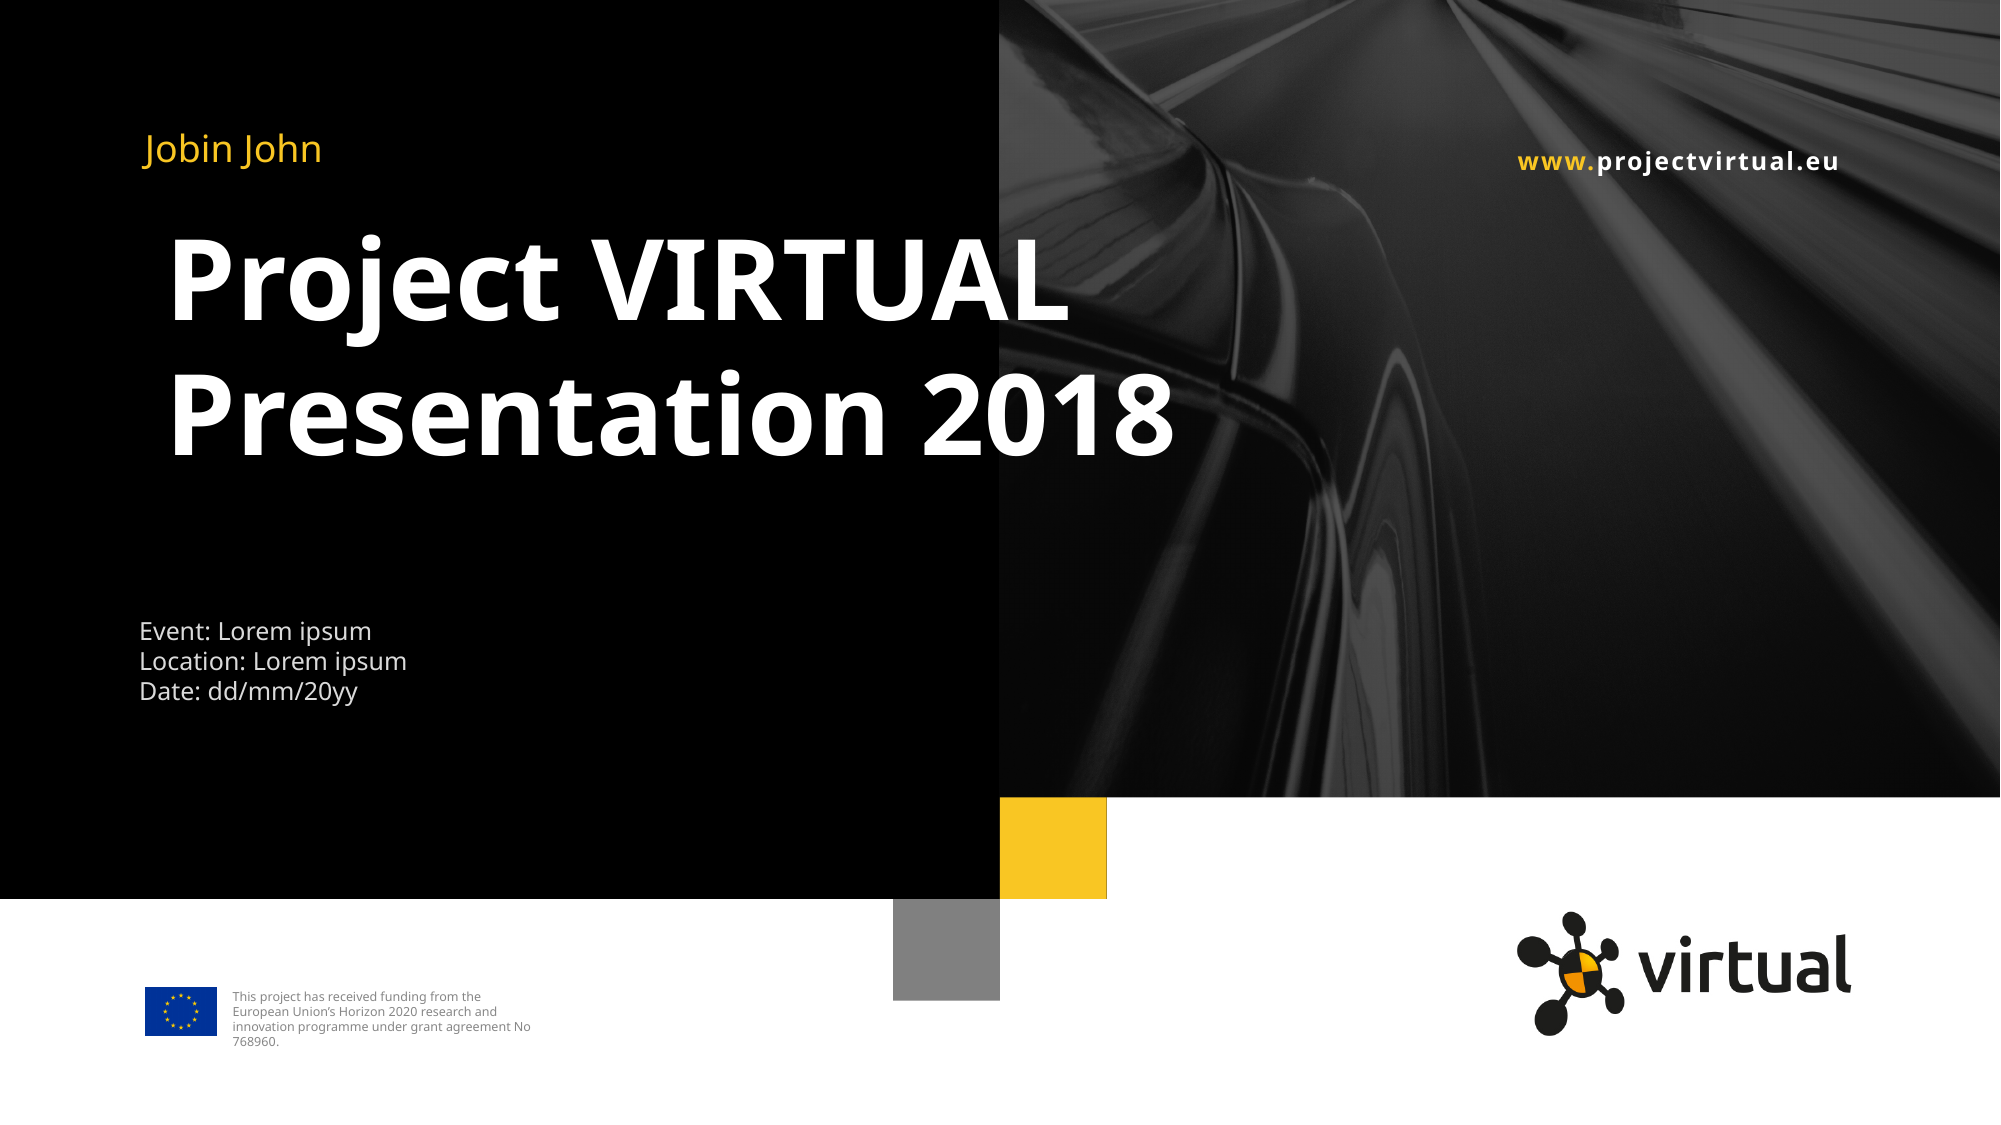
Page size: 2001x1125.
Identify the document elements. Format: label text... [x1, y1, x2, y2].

text_box Jobin John [144, 124, 324, 170]
text_box Project VIRTUAL Presentation 2018 [165, 208, 1179, 479]
picture [145, 987, 217, 1036]
picture [1453, 899, 1911, 1096]
picture [999, 0, 2000, 797]
text_box Event: Lorem ipsum Location: Lorem ipsum Date: dd/mm/20yy [139, 615, 415, 706]
